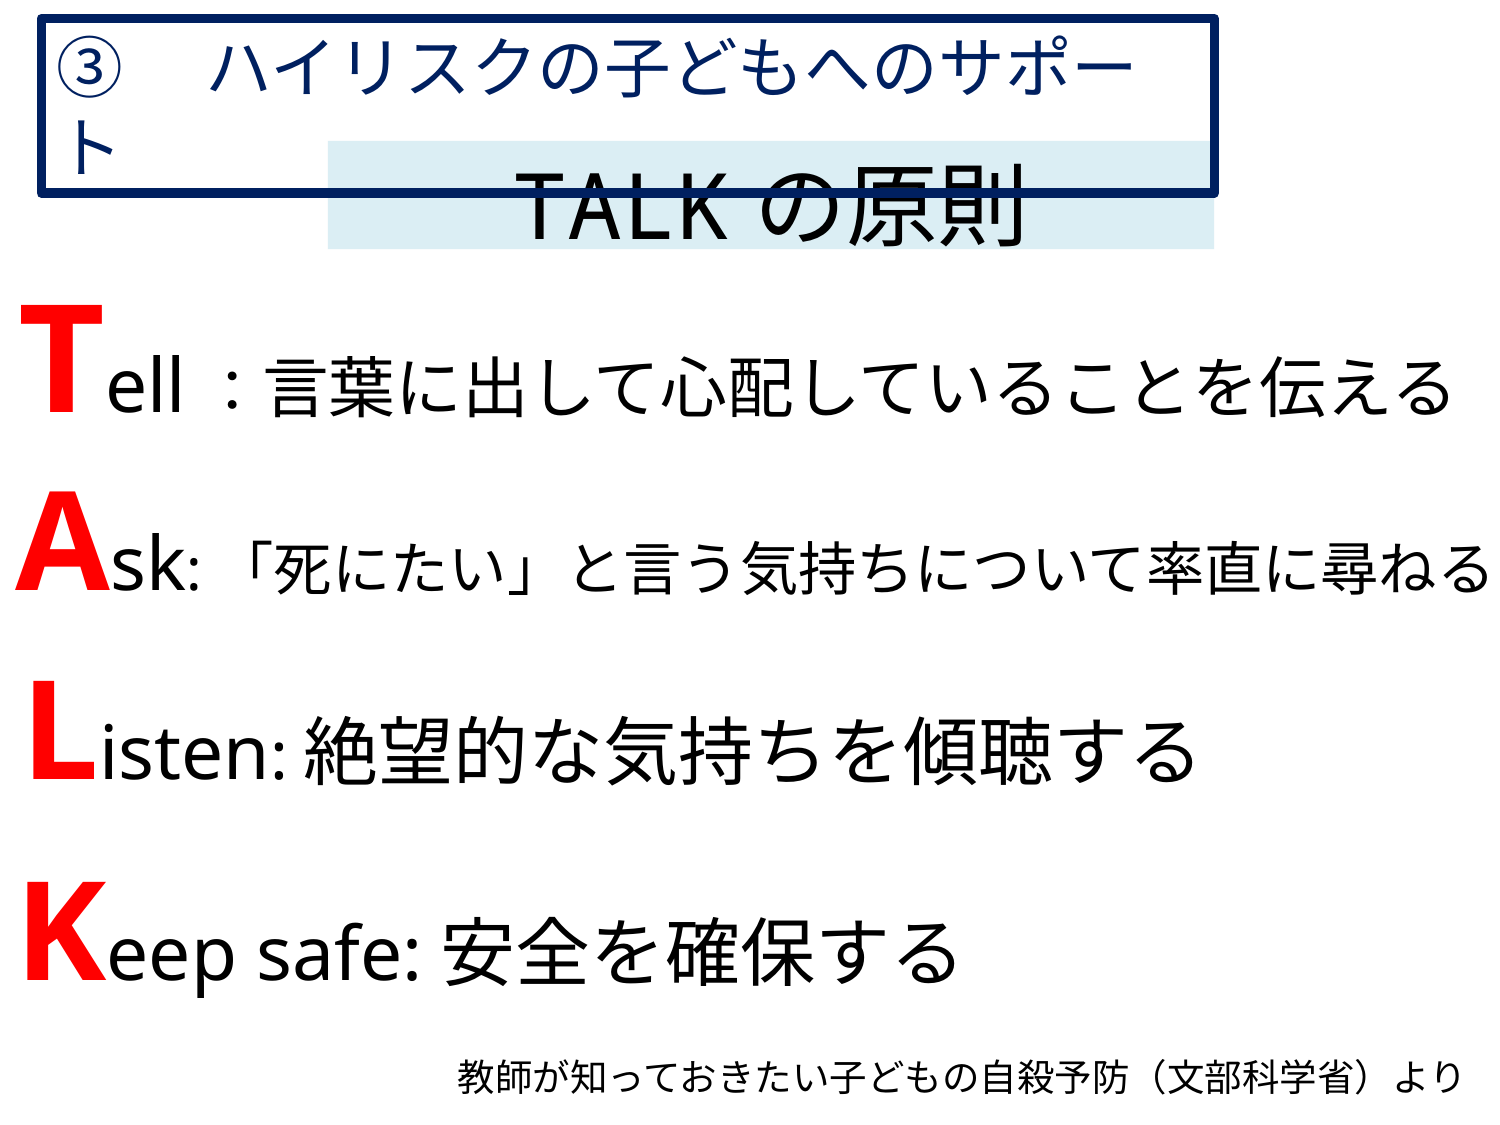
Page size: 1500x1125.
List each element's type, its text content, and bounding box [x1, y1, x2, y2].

text_box Ask:「死にたい」と言う気持ちについて率直に尋ねる [0, 445, 1500, 634]
text_box Tell：言葉に出して心配していることを伝える [3, 255, 1500, 421]
text_box Listen:絶望的な気持ちを傾聴する [6, 634, 1394, 823]
text_box Keep safe:安全を確保する [0, 835, 1388, 1024]
text_box ③ ハイリスクの子どもへのサポート [41, 18, 1215, 194]
text_box TALKの原則 [327, 194, 1215, 250]
text_box 教師が知っておきたい子どもの自殺予防（文部科学省）より [442, 1046, 1500, 1106]
